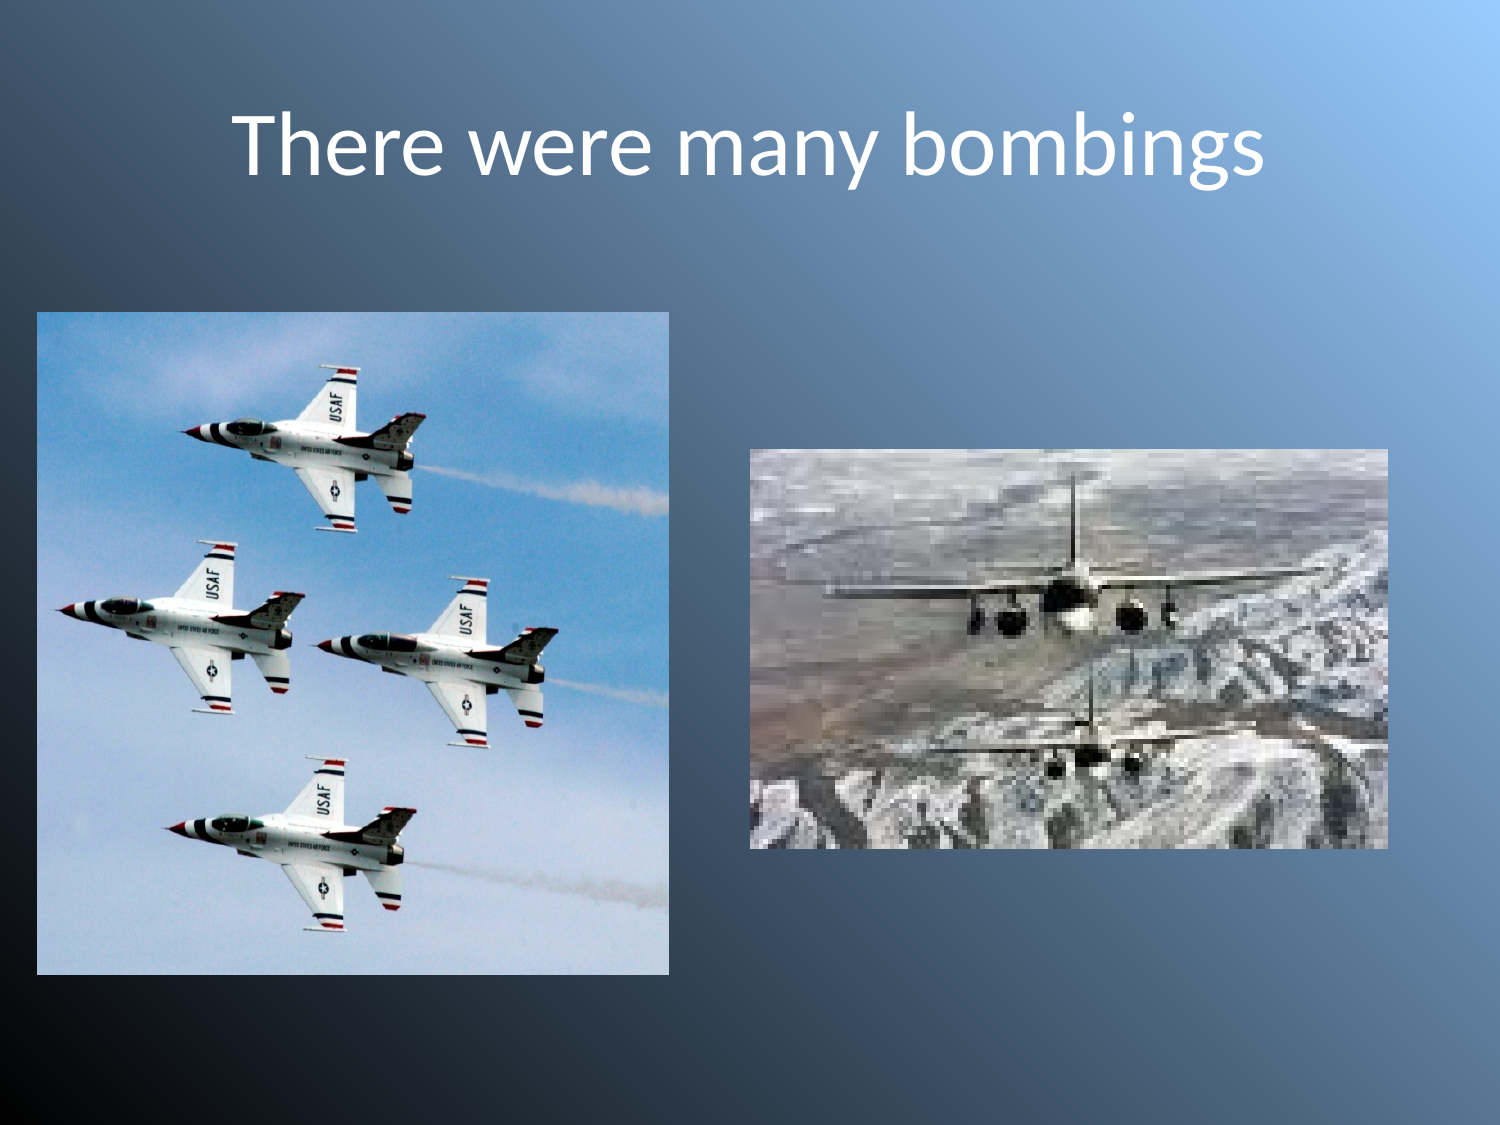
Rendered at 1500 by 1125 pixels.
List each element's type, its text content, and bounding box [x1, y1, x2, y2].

picture [749, 449, 1388, 849]
title There were many bombings [798, 44, 1426, 233]
picture [10, 0, 792, 976]
